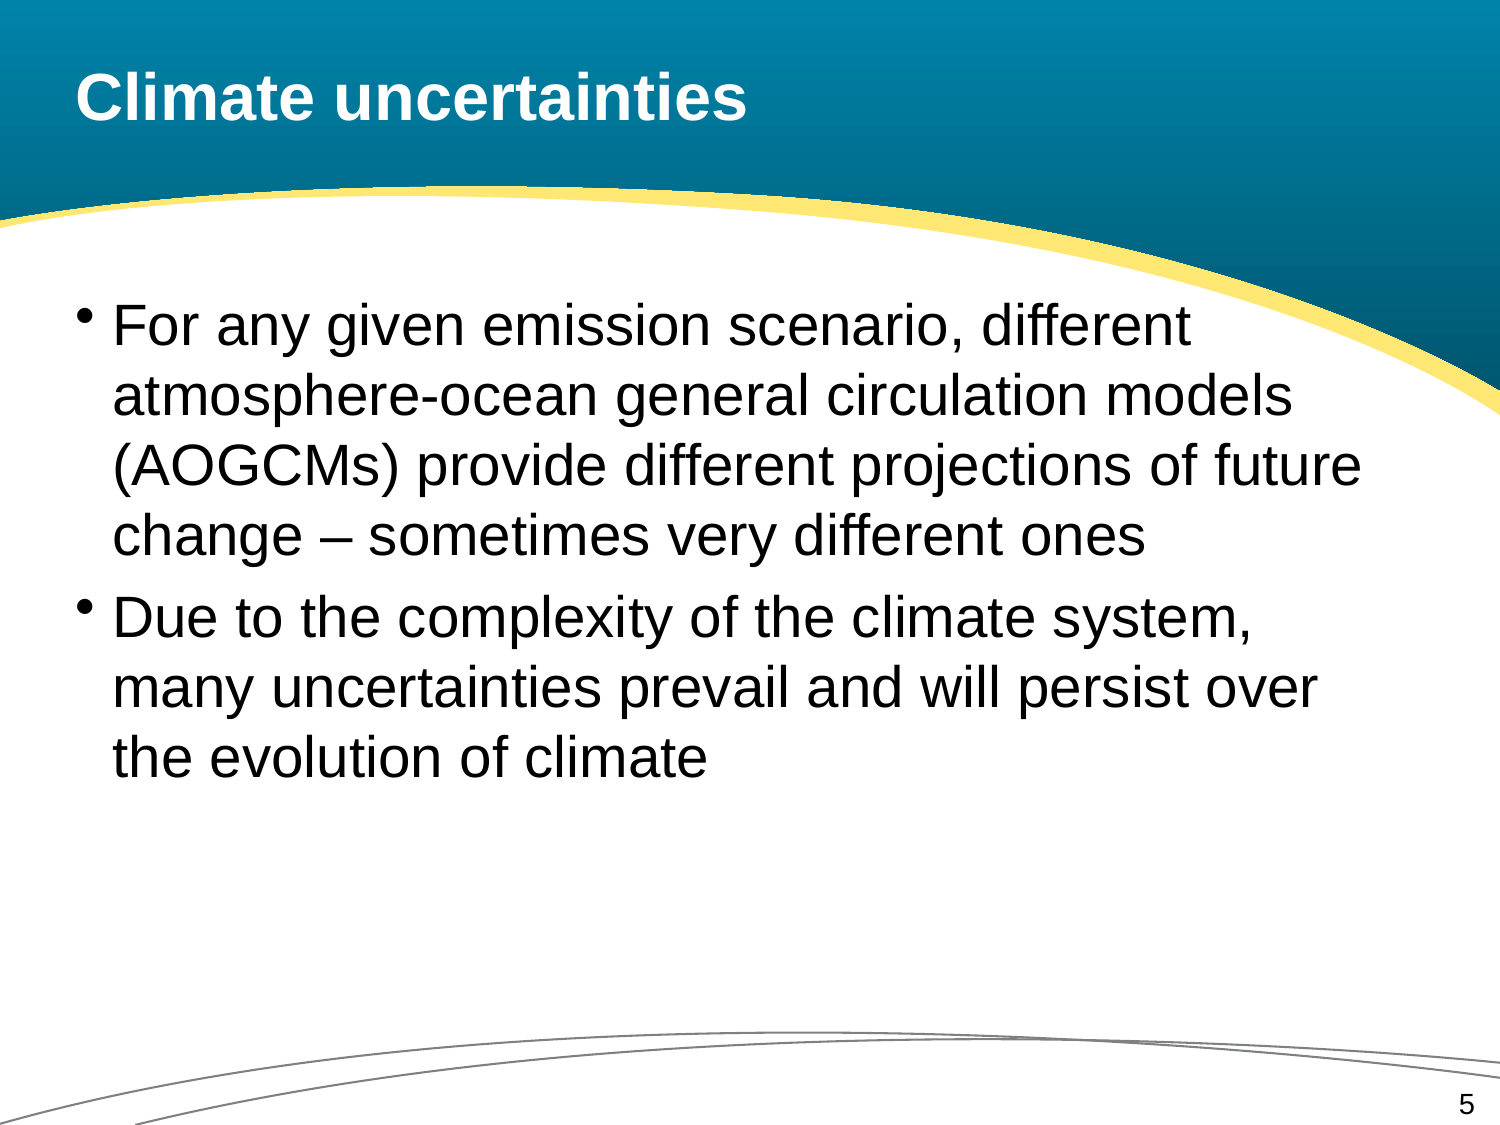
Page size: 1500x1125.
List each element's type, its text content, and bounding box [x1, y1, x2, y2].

list For any given emission scenario, different atmosphere-ocean general circulation models (AOGCMs) provide different projections of future change – sometimes very different ones Due to the complexity of the climate system, many uncertainties prevail and will persist over the evolution of climate [74, 287, 1413, 1076]
title Climate uncertainties [74, 0, 1476, 188]
slide_number 5 [1124, 1084, 1476, 1113]
